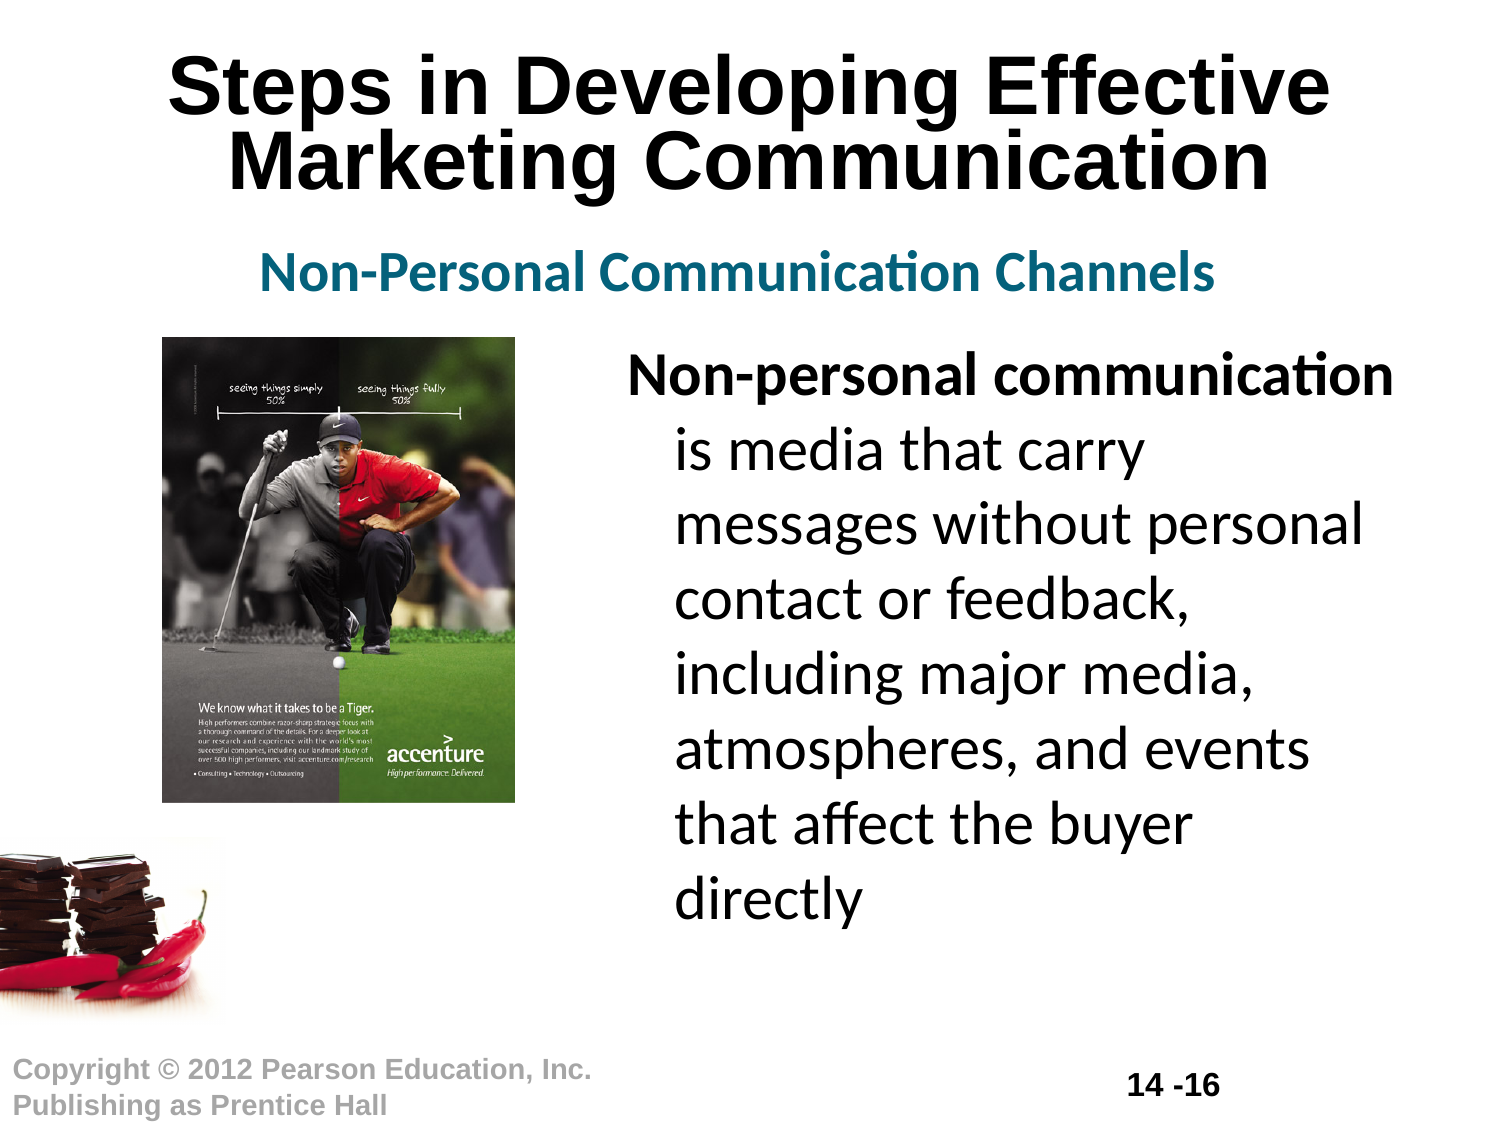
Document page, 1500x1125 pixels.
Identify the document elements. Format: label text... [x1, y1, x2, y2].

list Non-personal communication is media that carry messages without personal contact or feedback, including major media, atmospheres, and events that affect the buyer directly [612, 324, 1413, 1001]
list Non-Personal Communication Channels [149, 237, 1326, 301]
picture [0, 837, 226, 1025]
picture [162, 337, 515, 803]
title Steps in Developing Effective Marketing Communication [112, 37, 1388, 226]
